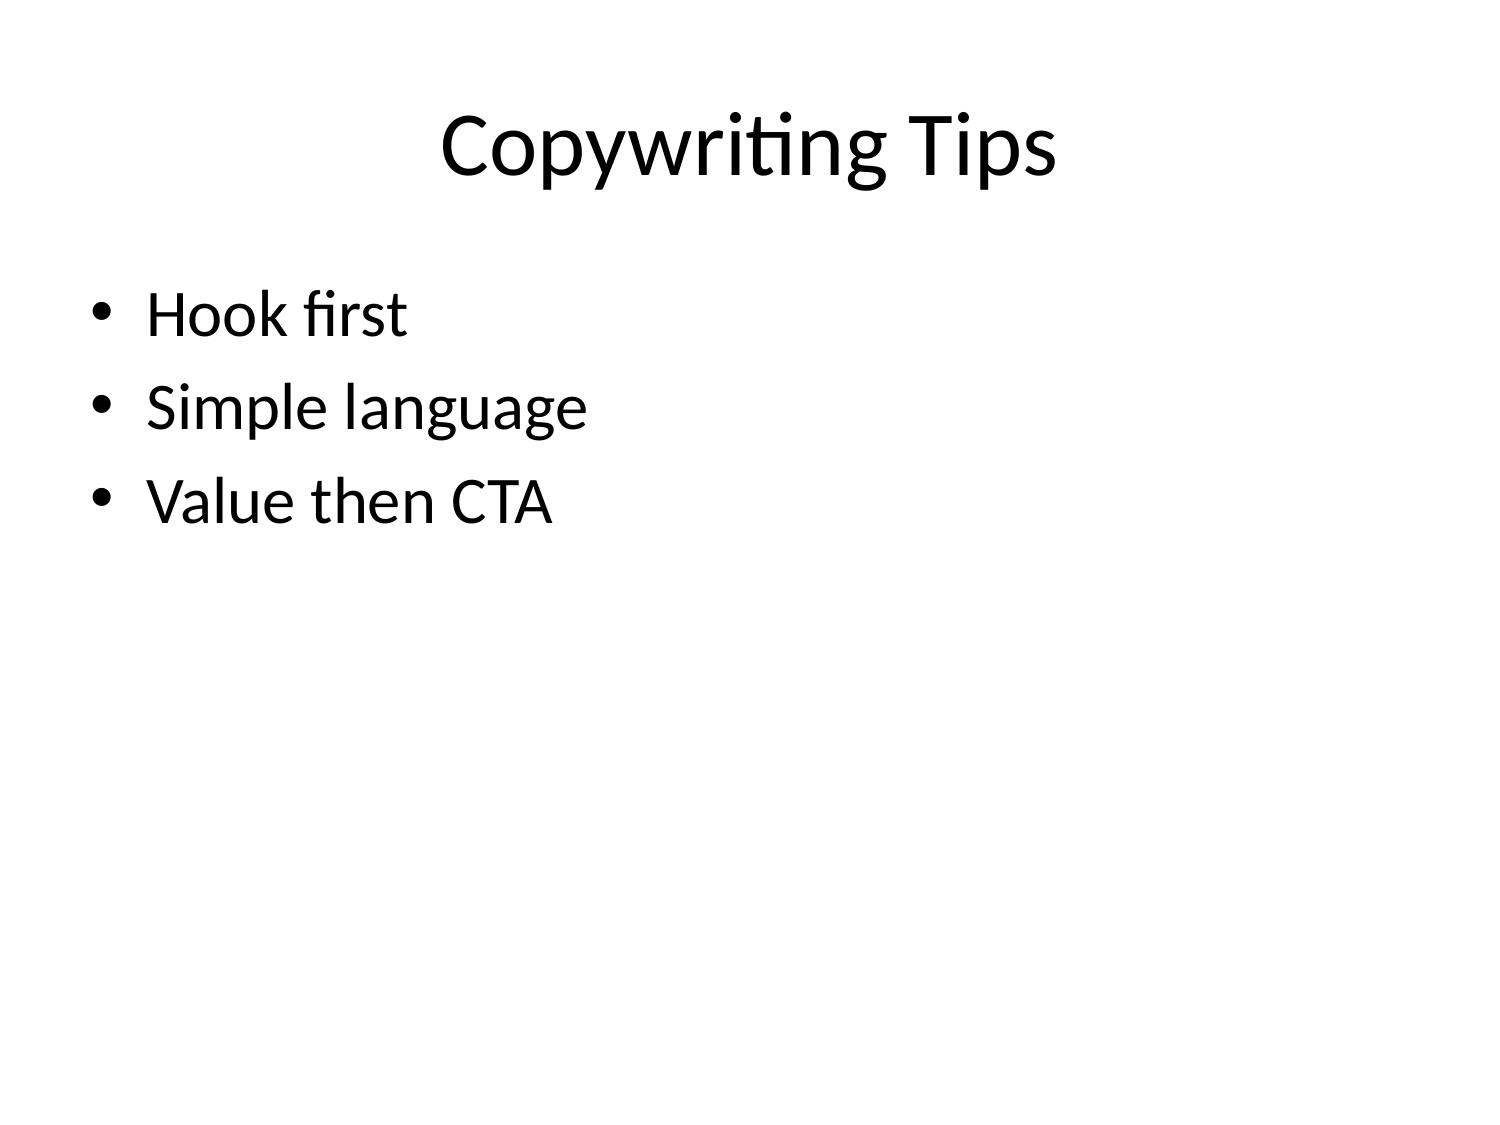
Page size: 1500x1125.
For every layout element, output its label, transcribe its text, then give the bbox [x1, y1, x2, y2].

title Copywriting Tips [75, 45, 1425, 233]
list Hook first Simple language Value then CTA [75, 262, 1425, 1005]
